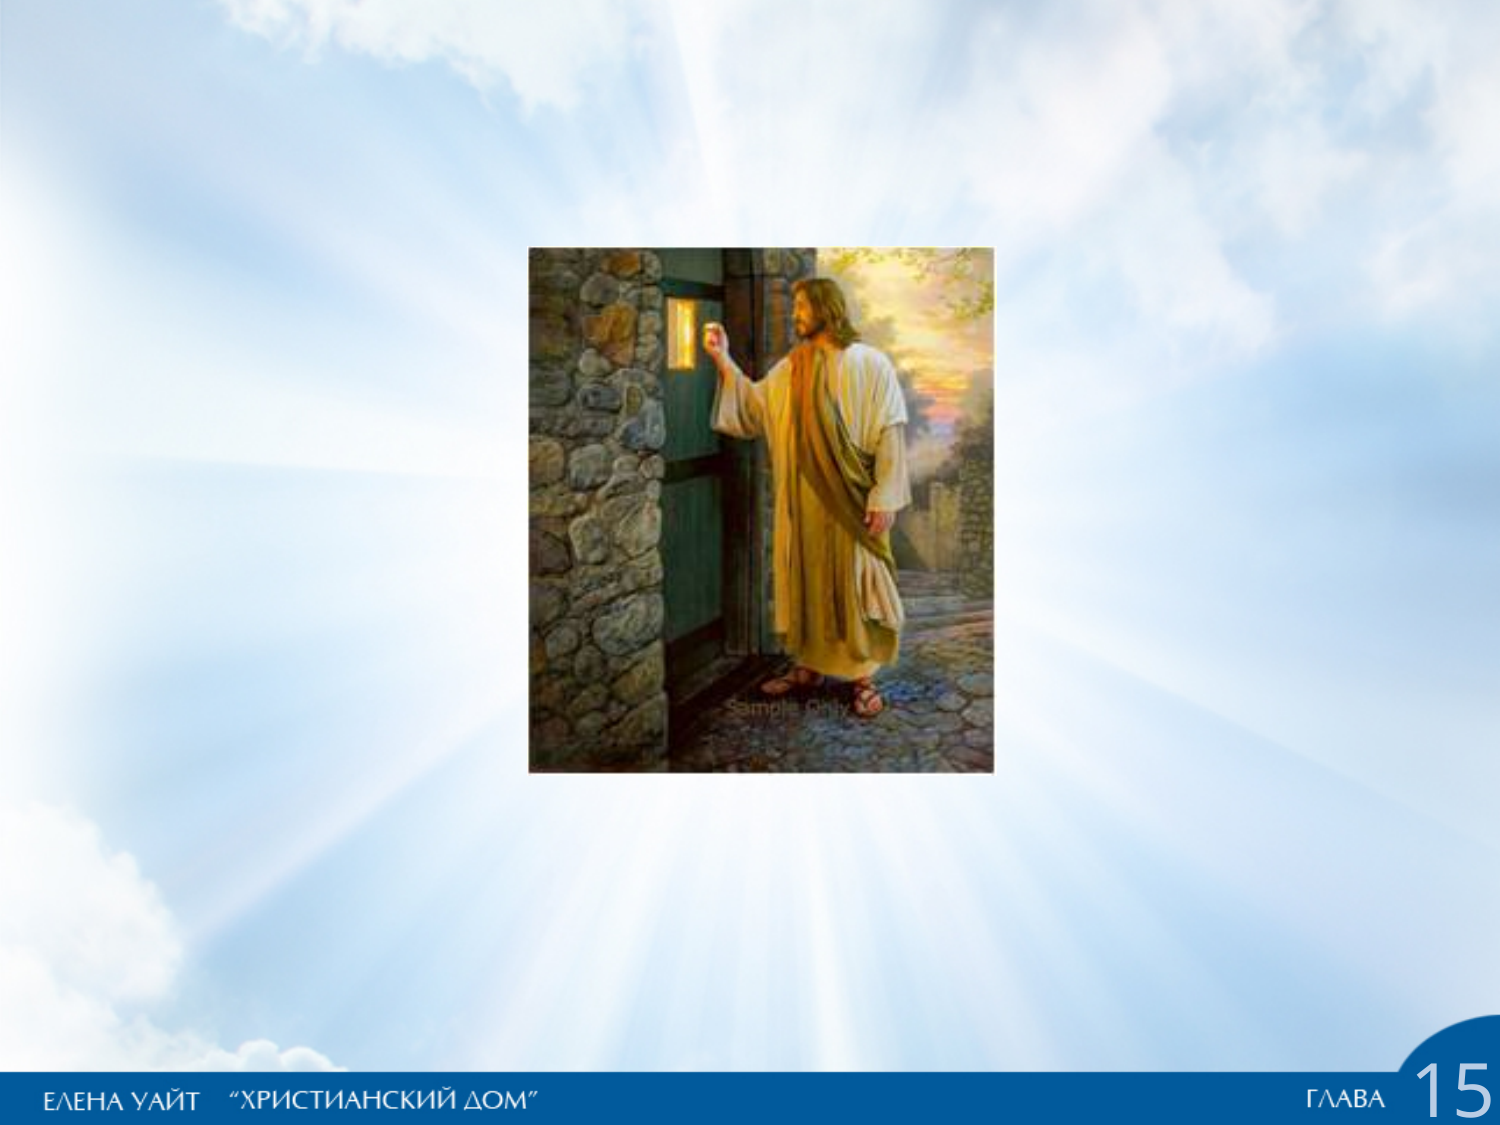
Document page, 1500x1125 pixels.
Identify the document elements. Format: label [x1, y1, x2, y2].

picture [0, 0, 1500, 1125]
list [527, 245, 997, 776]
